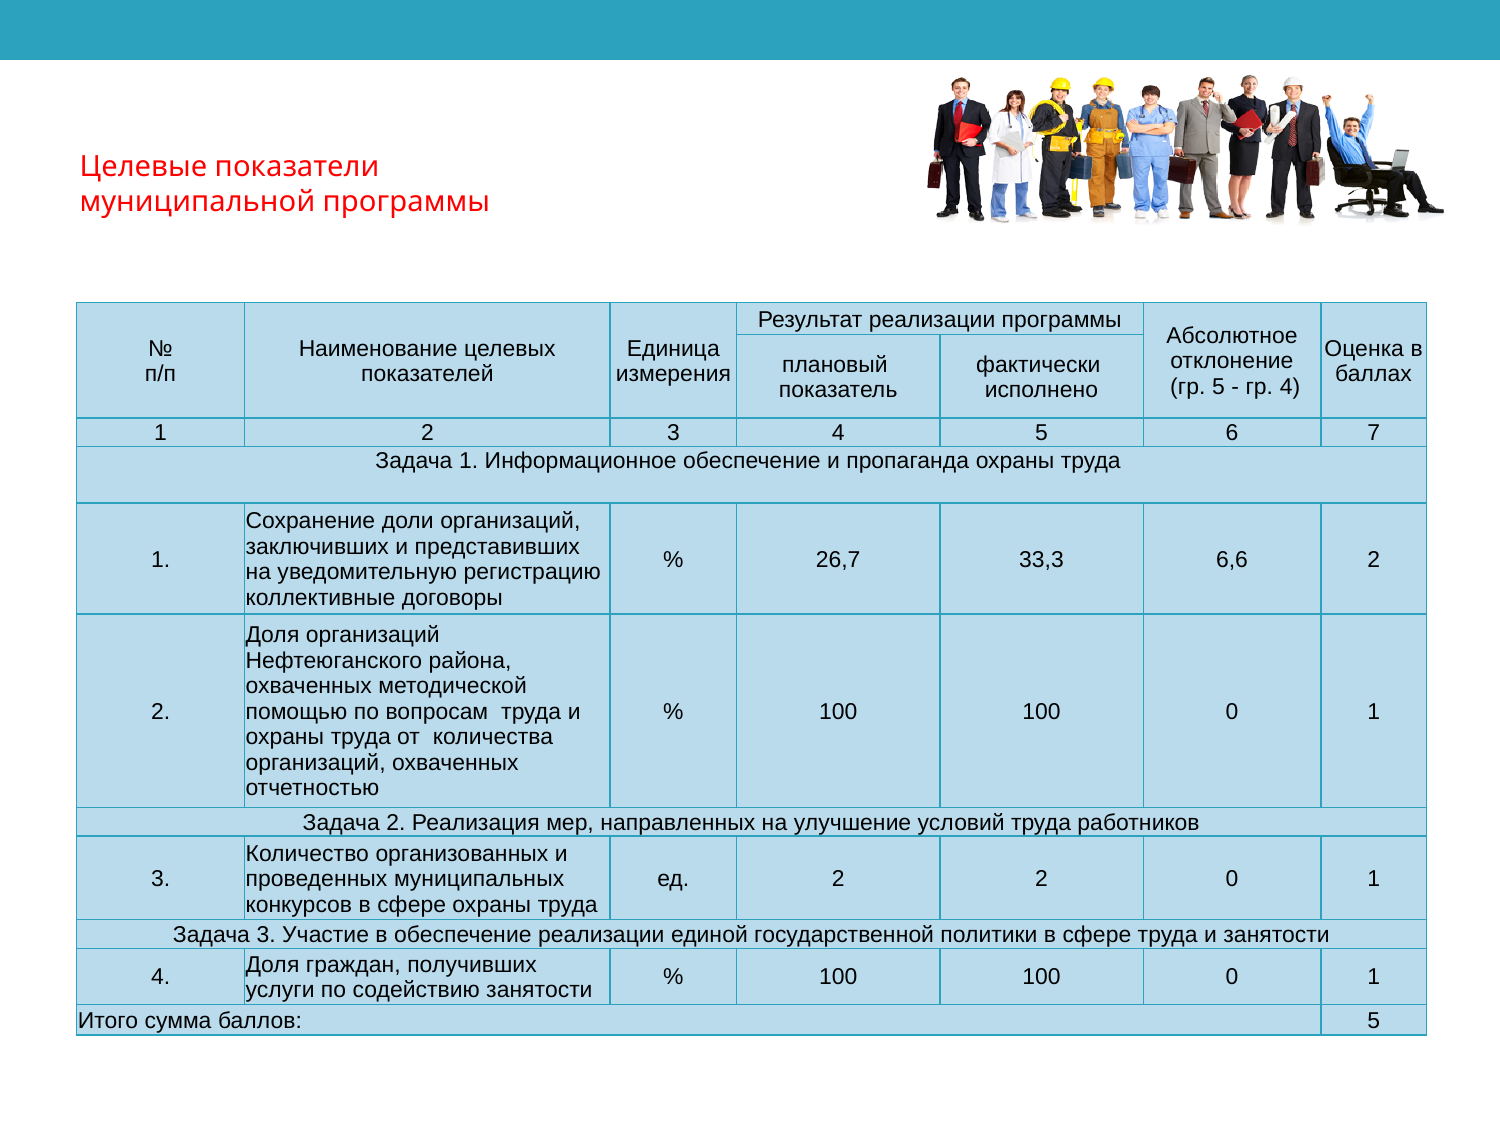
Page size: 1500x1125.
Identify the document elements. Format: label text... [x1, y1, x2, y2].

table_cell плановый показатель [737, 335, 939, 417]
table_cell % [611, 504, 736, 613]
table_cell Итого сумма баллов: [77, 1005, 1320, 1034]
table_cell 2 [245, 419, 609, 446]
table_header Единица измерения [611, 303, 736, 417]
table_header № п/п [77, 303, 244, 417]
table_cell 100 [737, 949, 939, 1004]
table_cell 2. [77, 615, 244, 807]
table_cell 5 [941, 419, 1143, 446]
table_cell 100 [941, 615, 1143, 807]
table_cell Количество организованных и проведенных муниципальных конкурсов в сфере охраны труда [245, 837, 609, 919]
text_box Целевые показатели муниципальной программы [64, 139, 924, 225]
table_cell фактически исполнено [941, 335, 1143, 417]
table_cell 1 [1322, 949, 1426, 1004]
table_cell 2 [941, 837, 1143, 919]
table_header Результат реализации программы [737, 303, 1143, 334]
table_header Абсолютное отклонение (гр. 5 - гр. 4) [1144, 303, 1320, 417]
table_cell 1 [1322, 615, 1426, 807]
table_cell ед. [611, 837, 736, 919]
table_cell 4. [77, 949, 244, 1004]
table_cell 26,7 [737, 504, 939, 613]
picture [926, 67, 1448, 228]
table_cell 0 [1144, 837, 1320, 919]
table_cell 7 [1322, 419, 1426, 446]
table_cell 33,3 [941, 504, 1143, 613]
table_cell Задача 1. Информационное обеспечение и пропаганда охраны труда [77, 447, 1426, 502]
table_cell % [611, 615, 736, 807]
table_cell Доля организаций Нефтеюганского района, охваченных методической помощью по вопросам труда и охраны труда от количества организаций, охваченных отчетностью [245, 615, 609, 807]
table_header Оценка в баллах [1322, 303, 1426, 417]
table_cell 6 [1144, 419, 1320, 446]
table_cell 2 [1322, 504, 1426, 613]
table_cell 0 [1144, 615, 1320, 807]
table_cell 3. [77, 837, 244, 919]
table_cell 1 [77, 419, 244, 446]
table_cell % [611, 949, 736, 1004]
table_cell 100 [737, 615, 939, 807]
table_cell 1 [1322, 837, 1426, 919]
table_cell 5 [1322, 1005, 1426, 1034]
table_cell 1. [77, 504, 244, 613]
table_header Наименование целевых показателей [245, 303, 609, 417]
table_cell 2 [737, 837, 939, 919]
table_cell 6,6 [1144, 504, 1320, 613]
table_cell Задача 3. Участие в обеспечение реализации единой государственной политики в сфере труда и занятости [77, 920, 1426, 948]
table_cell Задача 2. Реализация мер, направленных на улучшение условий труда работников [77, 808, 1426, 835]
table_cell Доля граждан, получивших услуги по содействию занятости [245, 949, 609, 1004]
table_cell 100 [941, 949, 1143, 1004]
table_cell 3 [611, 419, 736, 446]
table_cell 0 [1144, 949, 1320, 1004]
table_cell 4 [737, 419, 939, 446]
table_cell Сохранение доли организаций, заключивших и представивших на уведомительную регистрацию коллективные договоры [245, 504, 609, 613]
